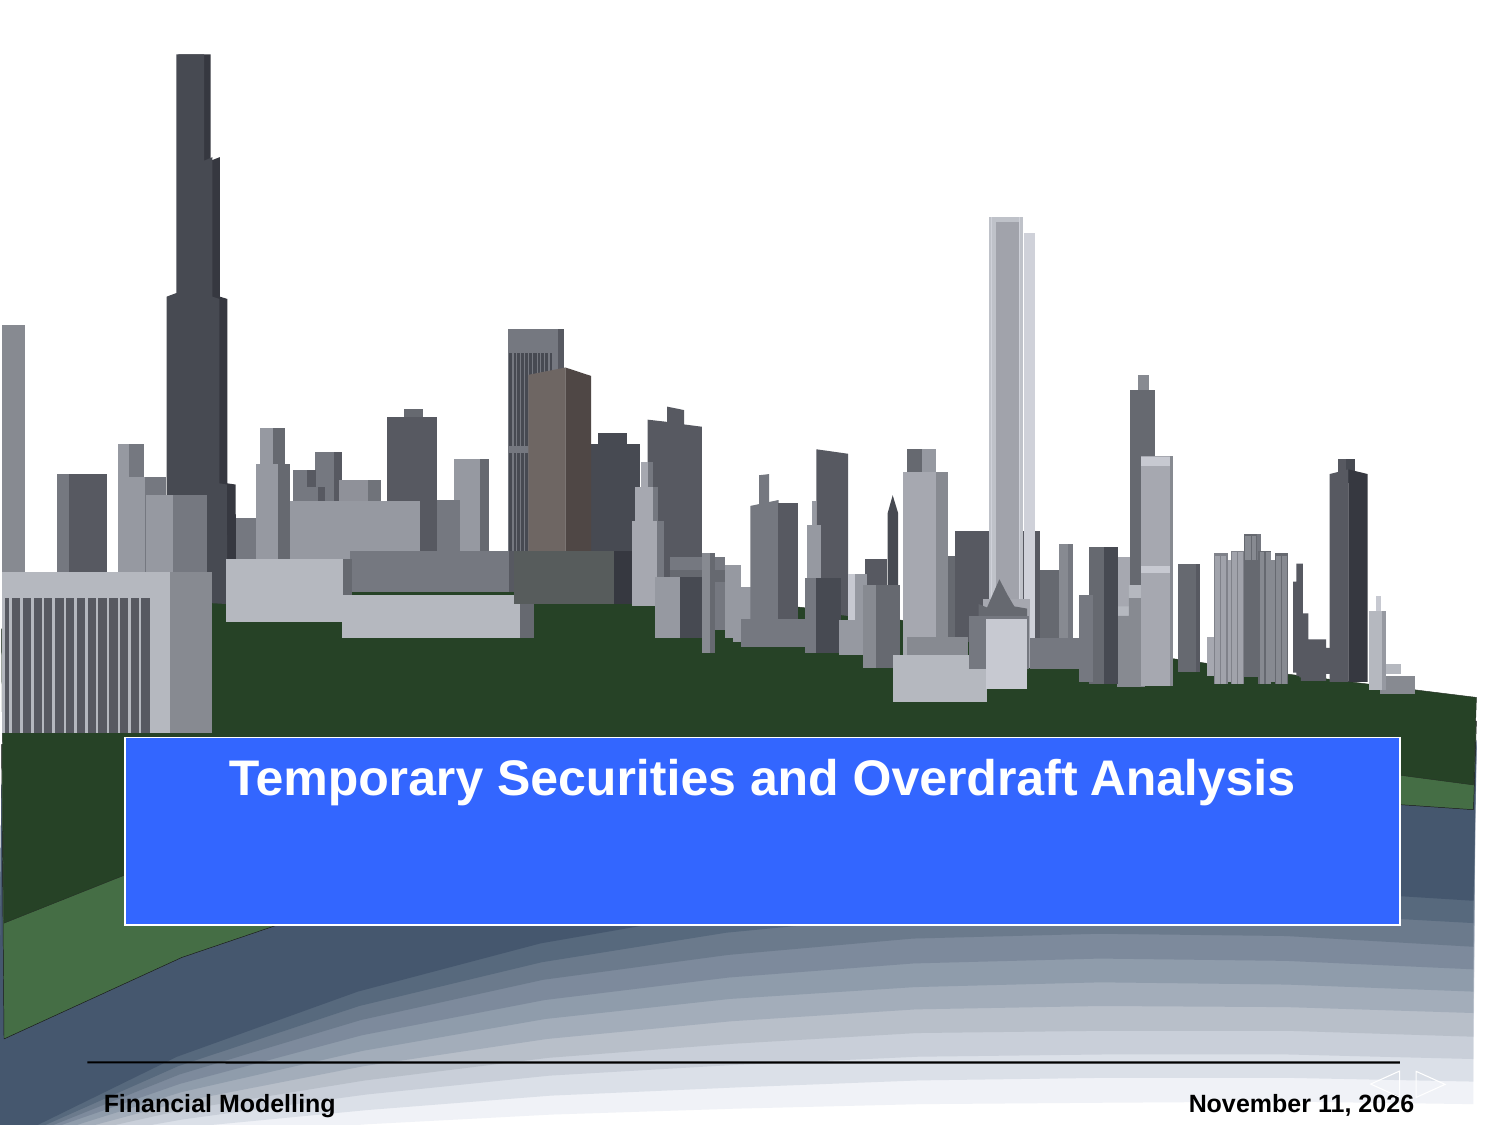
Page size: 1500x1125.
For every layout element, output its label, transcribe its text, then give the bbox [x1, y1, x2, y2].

title Temporary Securities and Overdraft Analysis [124, 737, 1401, 926]
